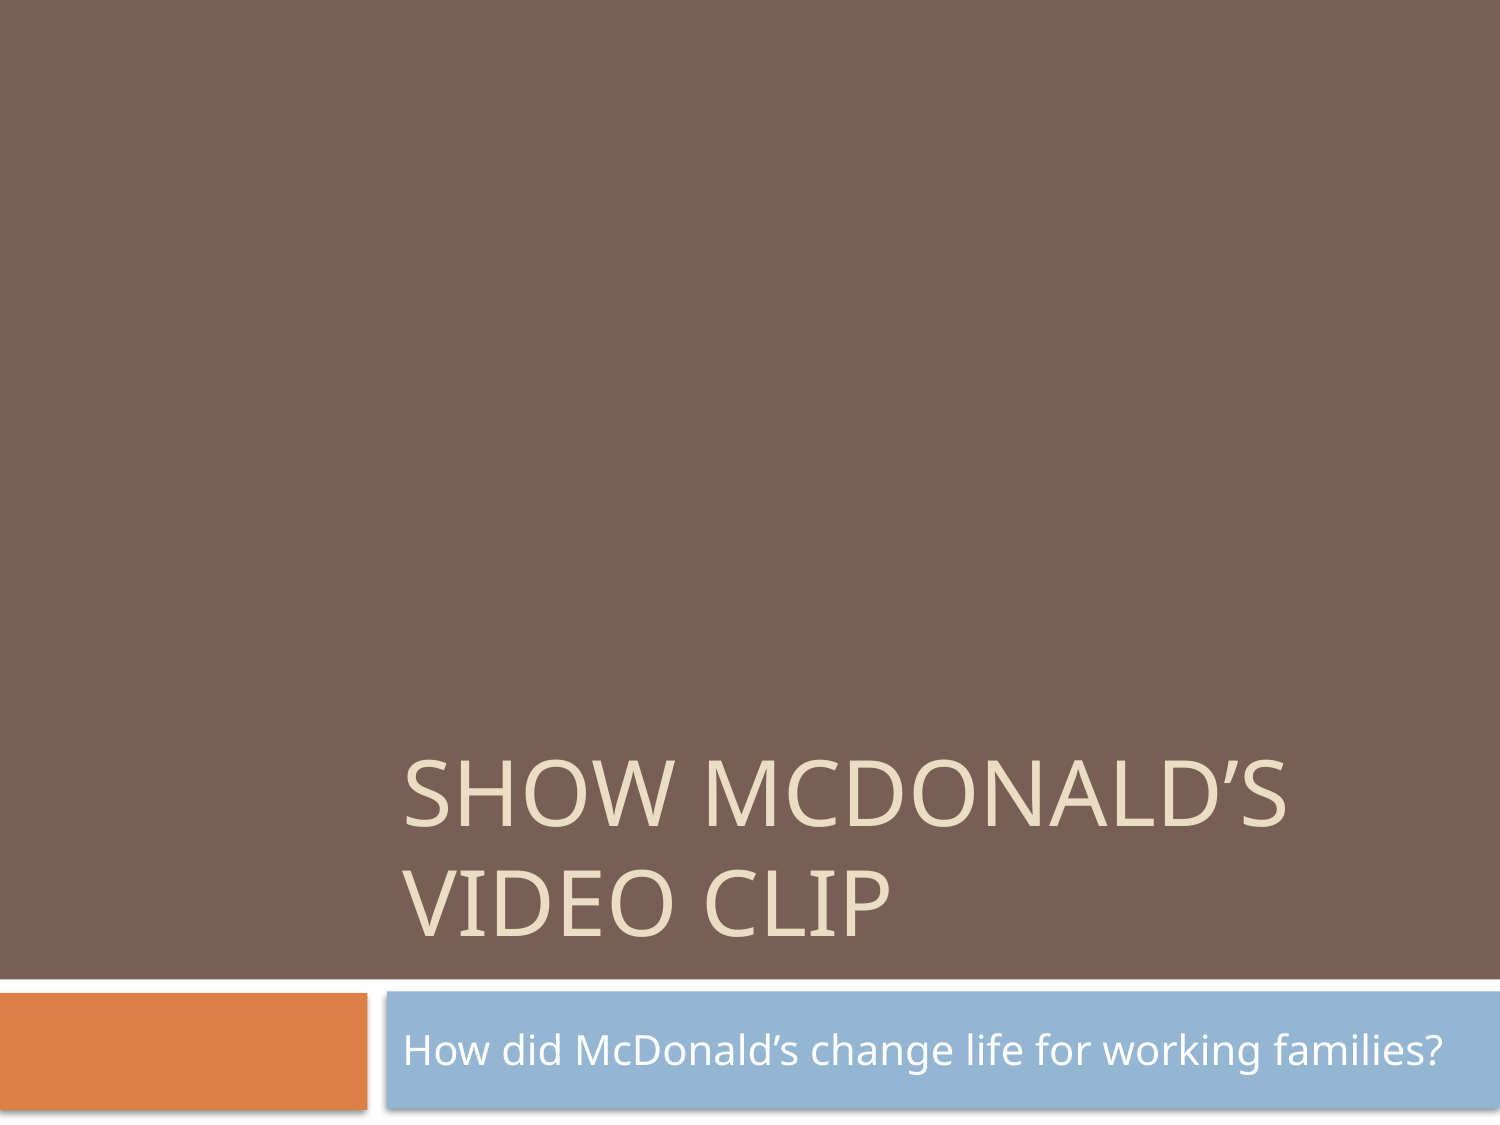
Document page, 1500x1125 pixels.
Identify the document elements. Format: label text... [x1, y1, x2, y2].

title Show McDonald’s Video Clip [387, 662, 1450, 963]
subtitle How did McDonald’s change life for working families? [387, 992, 1488, 1105]
